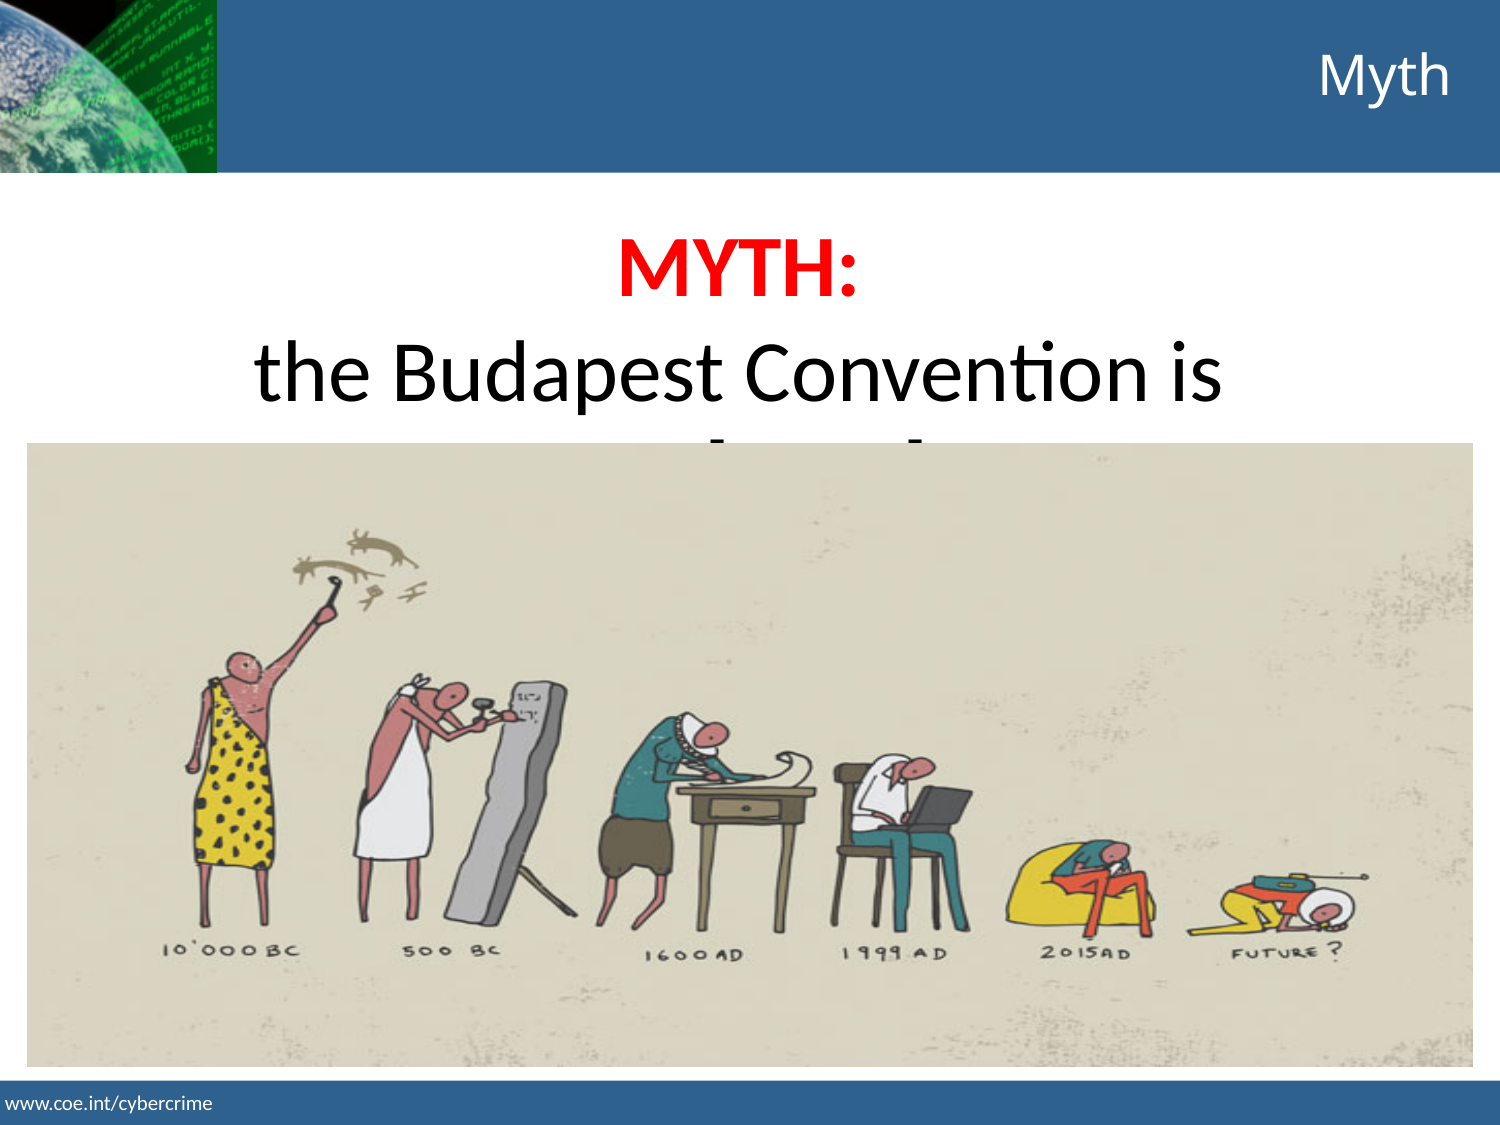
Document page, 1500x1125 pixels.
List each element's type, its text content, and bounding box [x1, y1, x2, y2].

picture [27, 443, 1473, 1067]
text_box MYTH: the Budapest Convention is outdated [118, 202, 1360, 443]
picture [0, 0, 217, 173]
text_box Myth [230, 31, 1483, 114]
